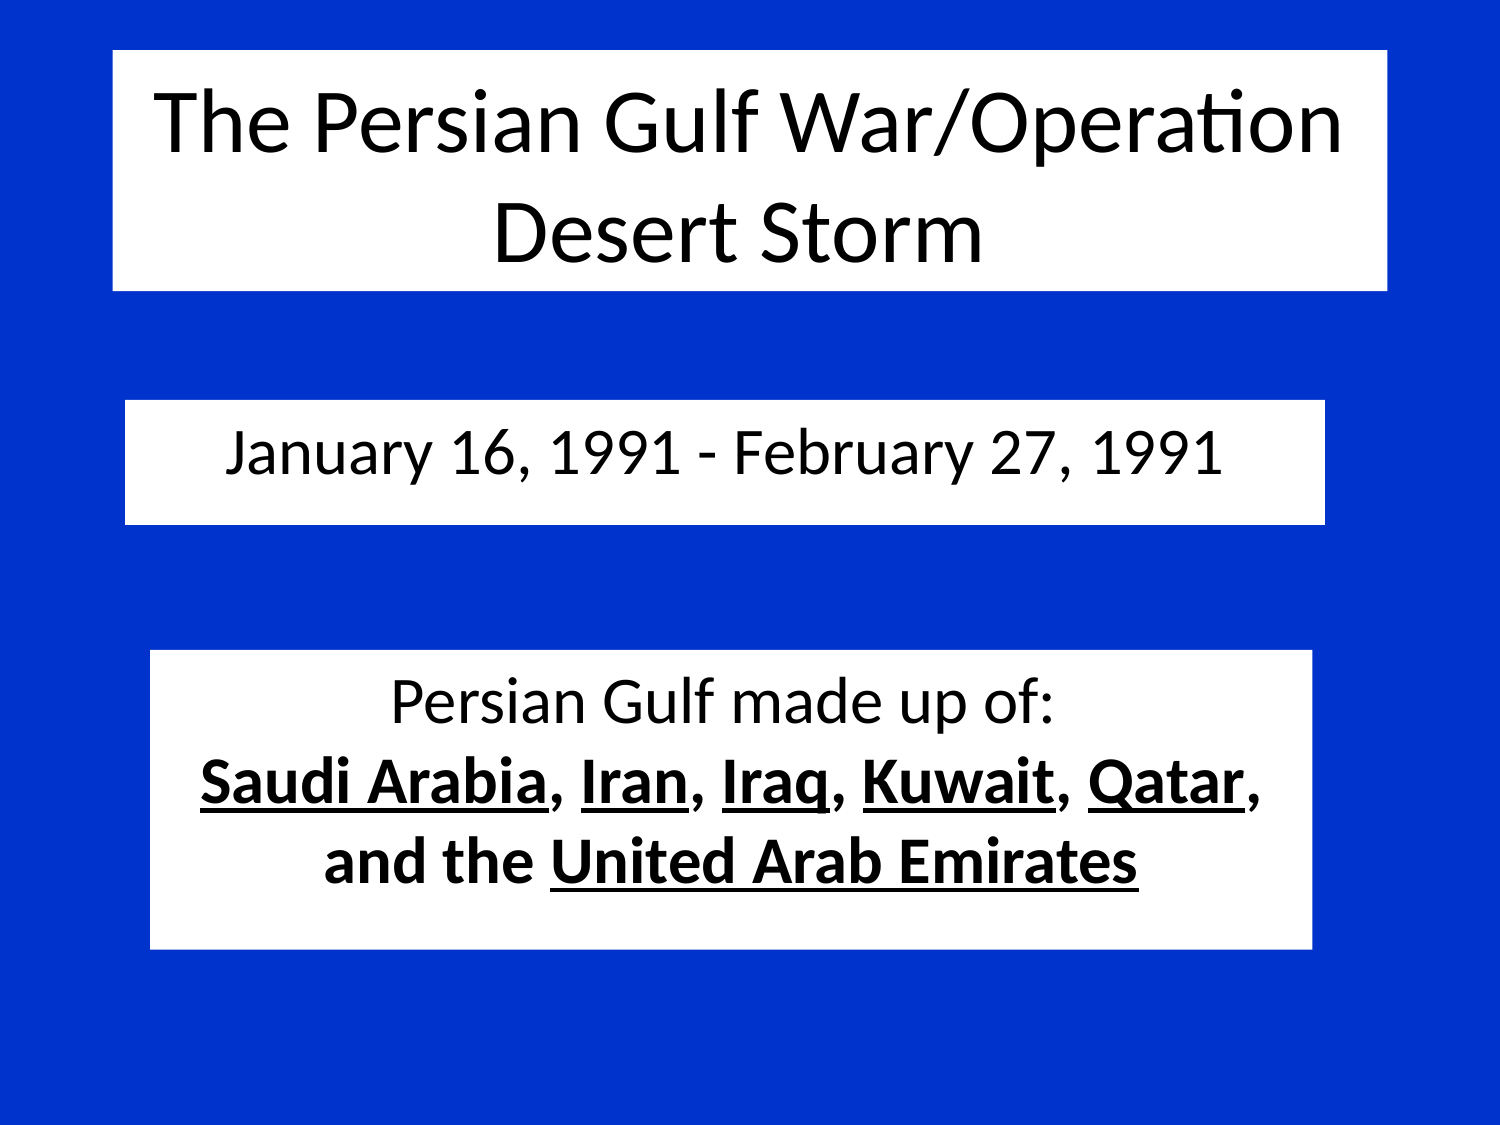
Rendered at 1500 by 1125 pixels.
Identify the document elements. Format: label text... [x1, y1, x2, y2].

subtitle January 16, 1991 - February 27, 1991 [125, 399, 1325, 525]
text_box Persian Gulf made up of: Saudi Arabia, Iran, Iraq, Kuwait, Qatar, and the United Arab Emirates [150, 649, 1313, 950]
title The Persian Gulf War/Operation Desert Storm [112, 50, 1388, 292]
